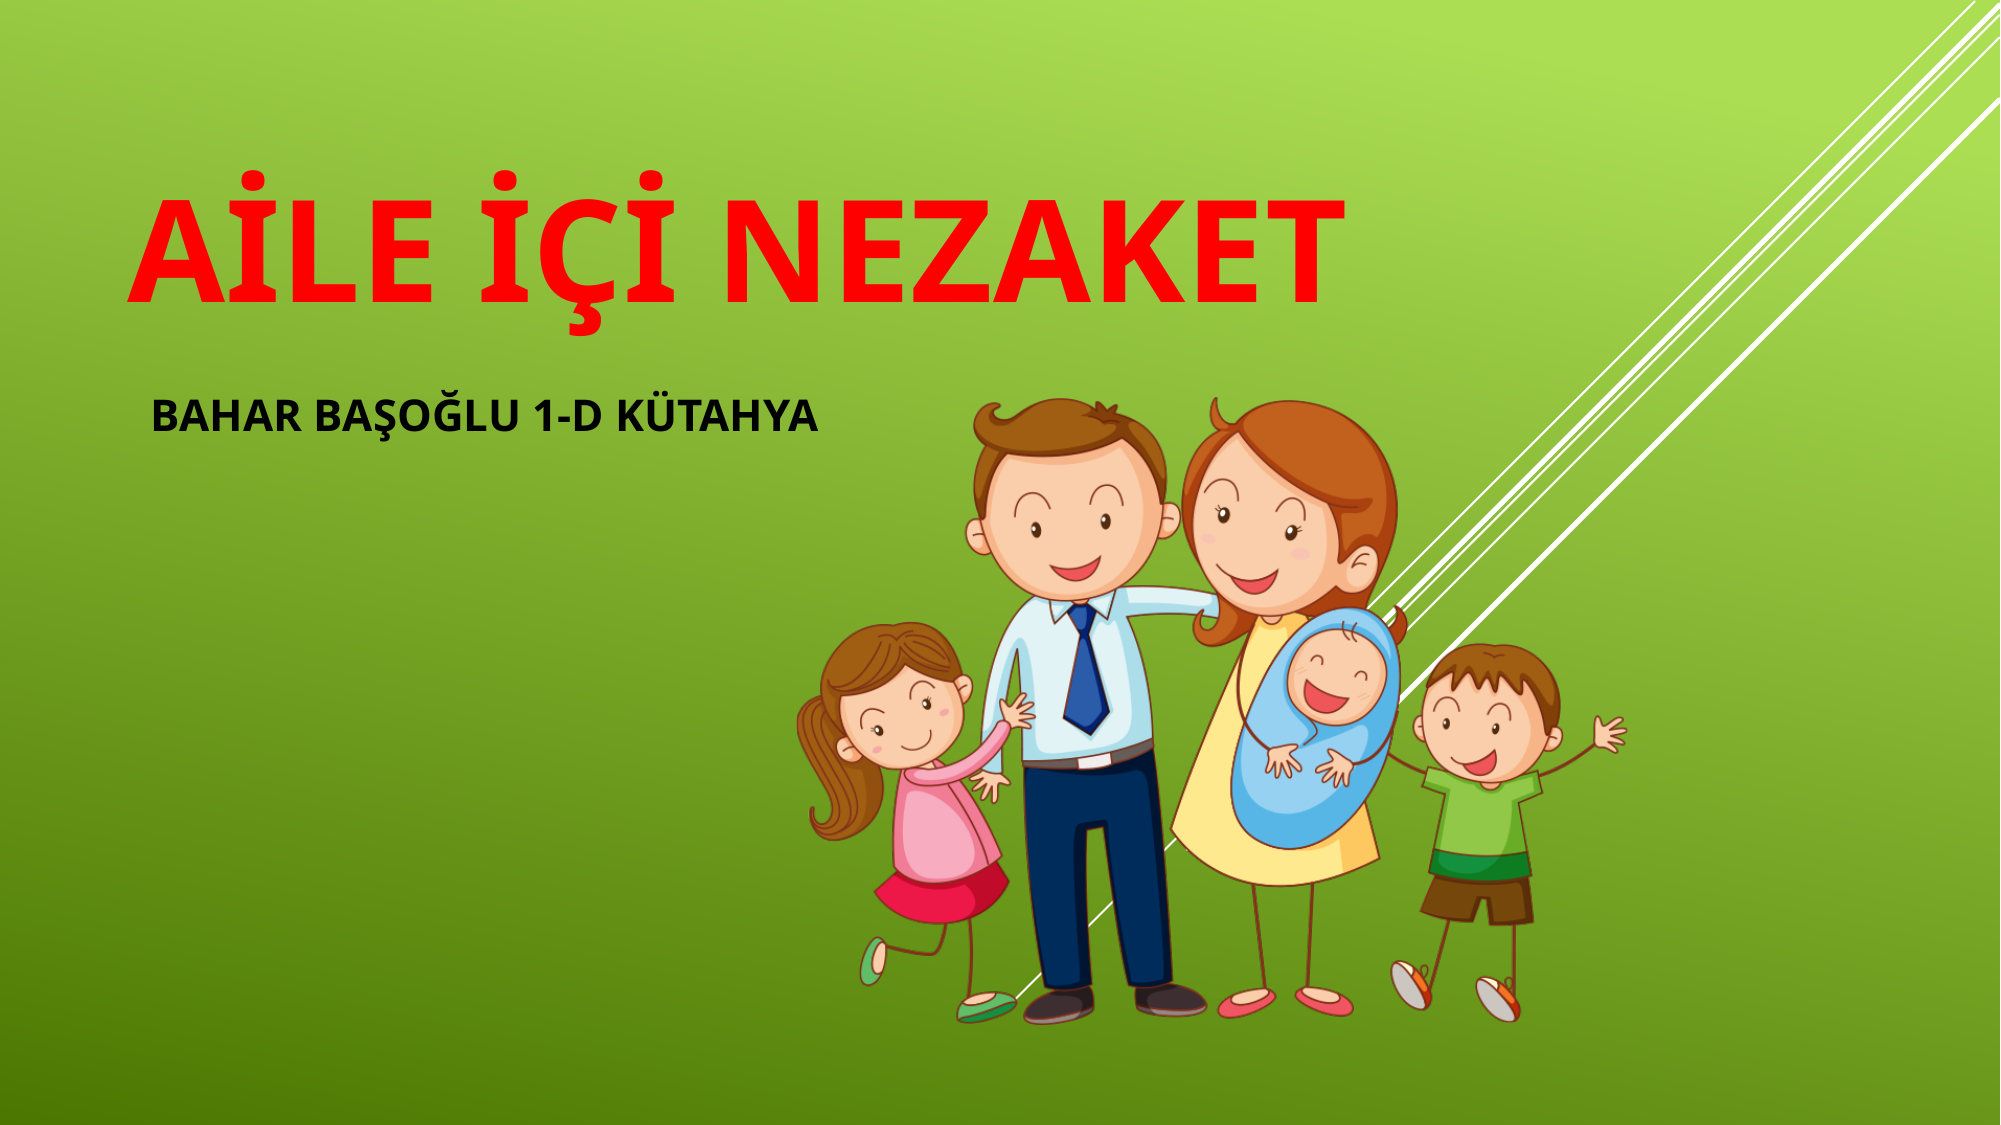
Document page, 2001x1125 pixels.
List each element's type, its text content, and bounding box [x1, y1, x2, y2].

title Aile içi nezaket [112, 112, 1425, 339]
picture [768, 397, 1655, 1025]
subtitle BAHAR BAŞOĞLU 1-D KÜTAHYA [134, 380, 1185, 464]
